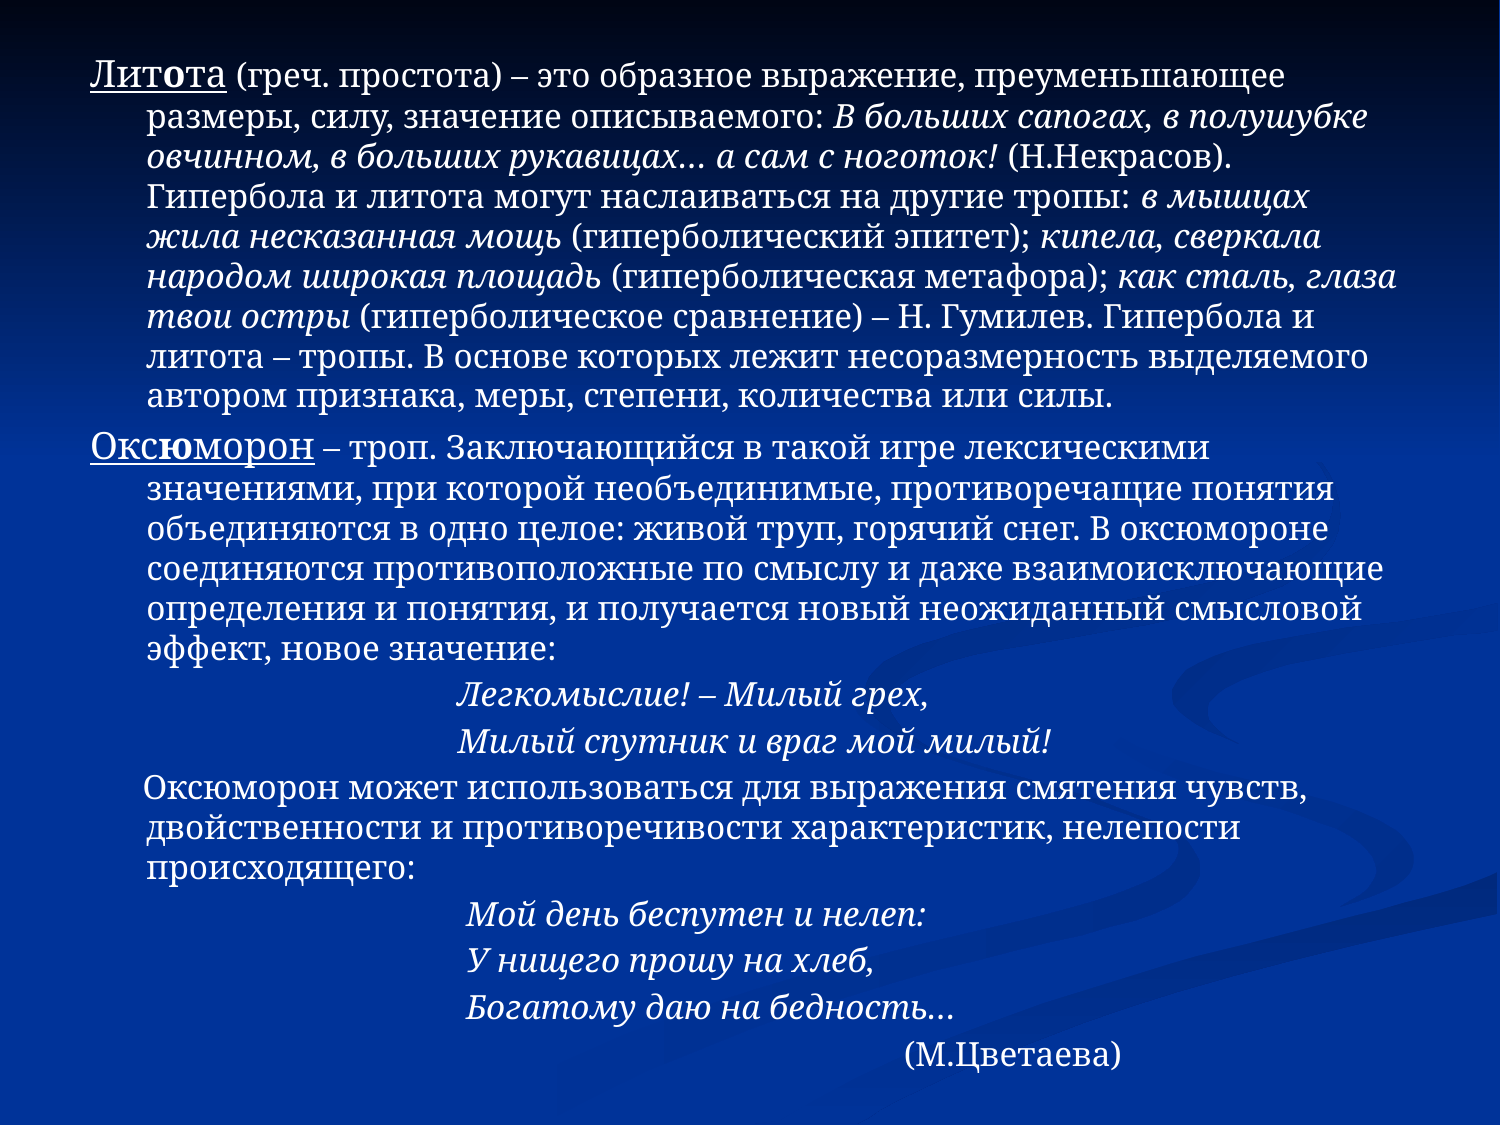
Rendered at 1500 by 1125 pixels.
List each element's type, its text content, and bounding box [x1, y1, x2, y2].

list Литота (греч. простота) – это образное выражение, преуменьшающее размеры, силу, значение описываемого: В больших сапогах, в полушубке овчинном, в больших рукавицах… а сам с ноготок! (Н.Некрасов). Гипербола и литота могут наслаиваться на другие тропы: в мышцах жила несказанная мощь (гиперболический эпитет); кипела, сверкала народом широкая площадь (гиперболическая метафора); как сталь, глаза твои остры (гиперболическое сравнение) – Н. Гумилев. Гипербола и литота – тропы. В основе которых лежит несоразмерность выделяемого автором признака, меры, степени, количества или силы. Оксюморон – троп. Заключающийся в такой игре лексическими значениями, при которой необъединимые, противоречащие понятия объединяются в одно целое: живой труп, горячий снег. В оксюмороне соединяются противоположные по смыслу и даже взаимоисключающие определения и понятия, и получается новый неожиданный смысловой эффект, новое значение: Легкомыслие! – Милый грех, Милый спутник и враг мой милый! Оксюморон может использоваться для выражения смятения чувств, двойственности и противоречивости характеристик, нелепости происходящего: Мой день беспутен и нелеп: У нищего прошу на хлеб, Богатому даю на бедность… (М.Цветаева) [74, 42, 1426, 1071]
